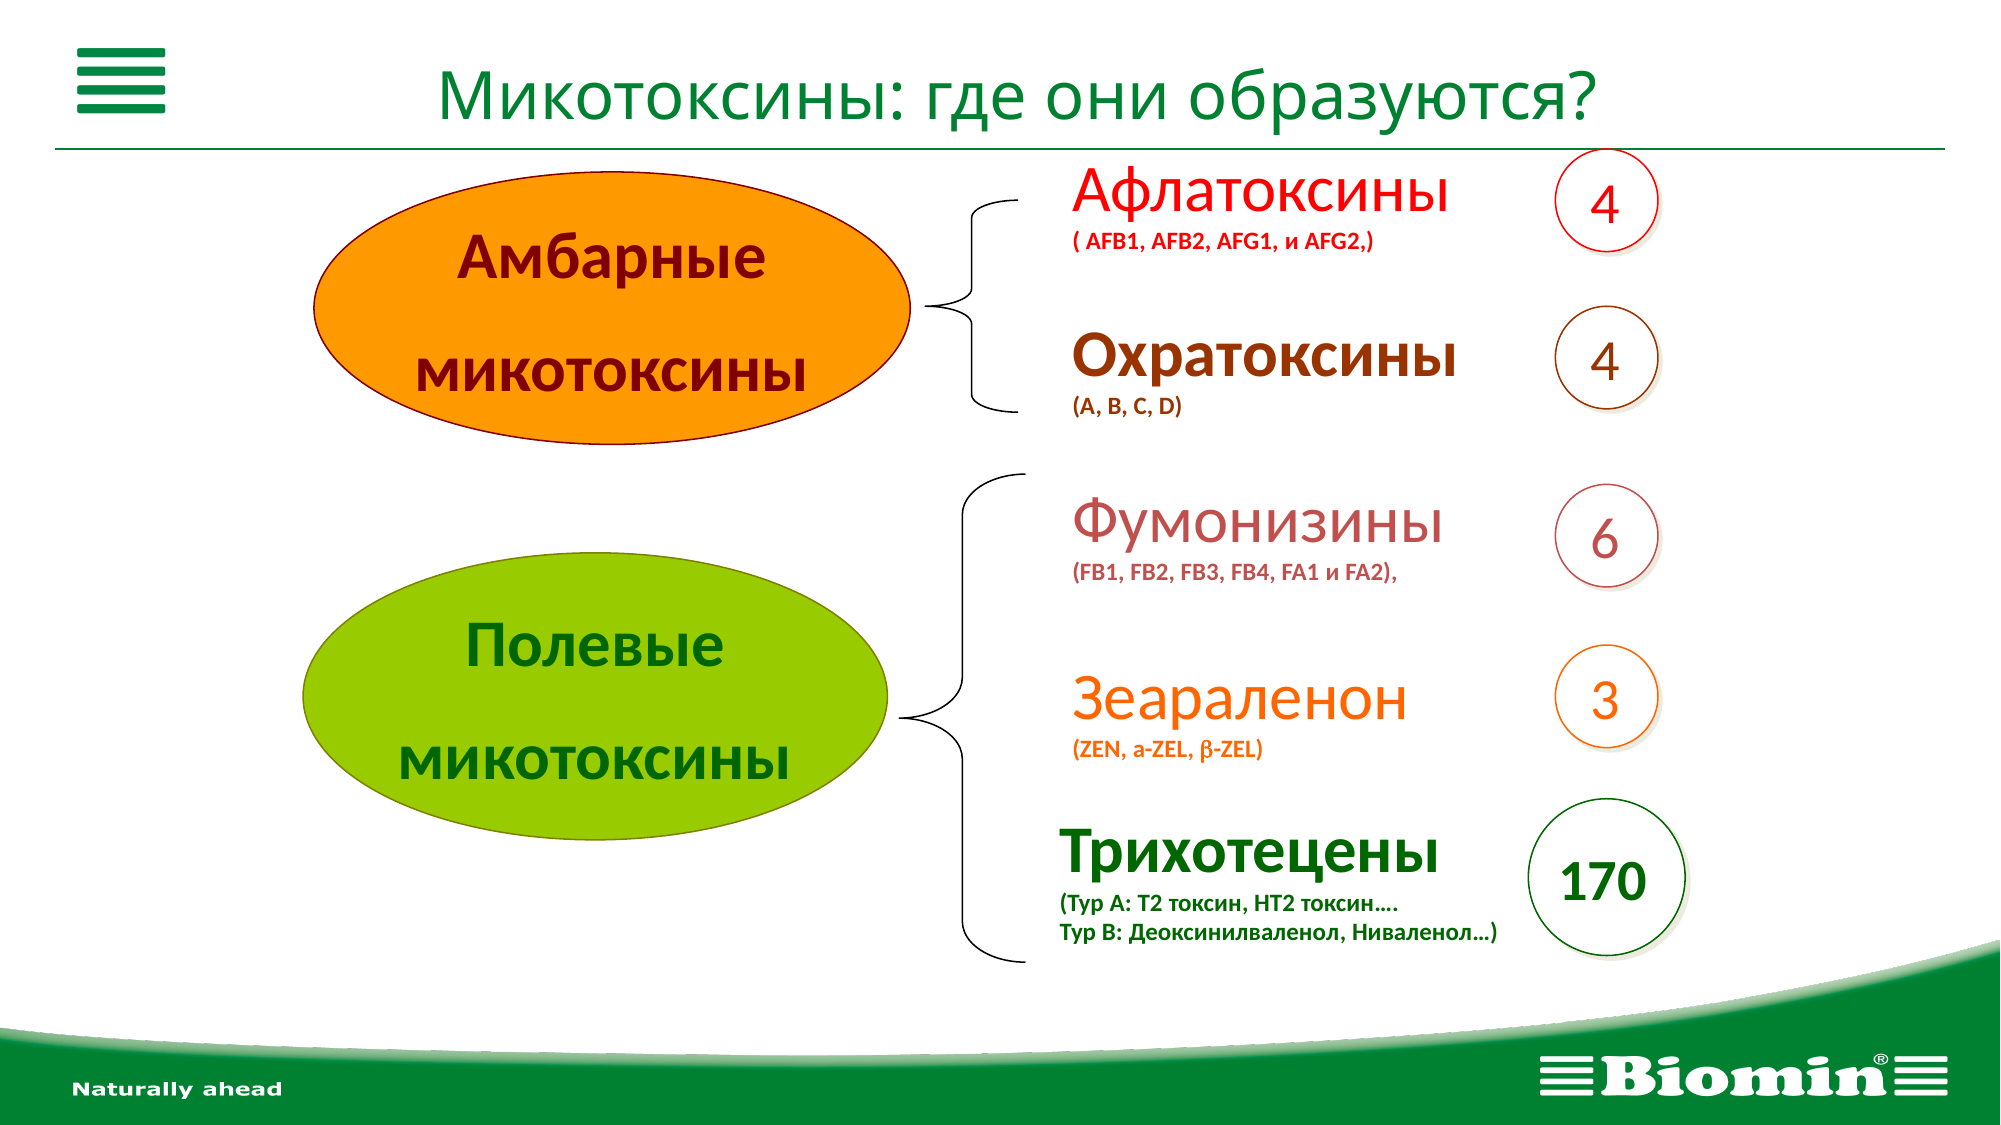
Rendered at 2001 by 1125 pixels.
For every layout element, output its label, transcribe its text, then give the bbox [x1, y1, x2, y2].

text_box Охратоксины (A, B, C, D) [1057, 302, 1475, 428]
text_box Трихотецены (Typ A: T2 токсин, HT2 токсин…. Typ B: Деоксинилваленол, Ниваленол…) [1044, 798, 1513, 954]
picture [0, 920, 2000, 1125]
text_box [899, 474, 1026, 963]
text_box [1528, 798, 1686, 956]
text_box Амбарные микотоксины [313, 171, 911, 445]
text_box Афлатоксины ( AFB1, AFB2, AFG1, и AFG2,) [1057, 141, 1467, 262]
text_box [1555, 148, 1659, 252]
text_box Полевые микотоксины [303, 552, 888, 840]
text_box [925, 200, 1019, 413]
picture [73, 42, 166, 114]
text_box Зеараленон (ZЕN, a-ZЕL, b-ZЕL) [1057, 645, 1425, 770]
text_box Фумонизины (FB1, FB2, FB3, FB4, FA1 и FA2), [1057, 468, 1461, 593]
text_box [1555, 484, 1659, 588]
text_box Микотоксины: где они образуются? [422, 5, 1659, 141]
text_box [1555, 644, 1659, 748]
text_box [1555, 305, 1659, 410]
